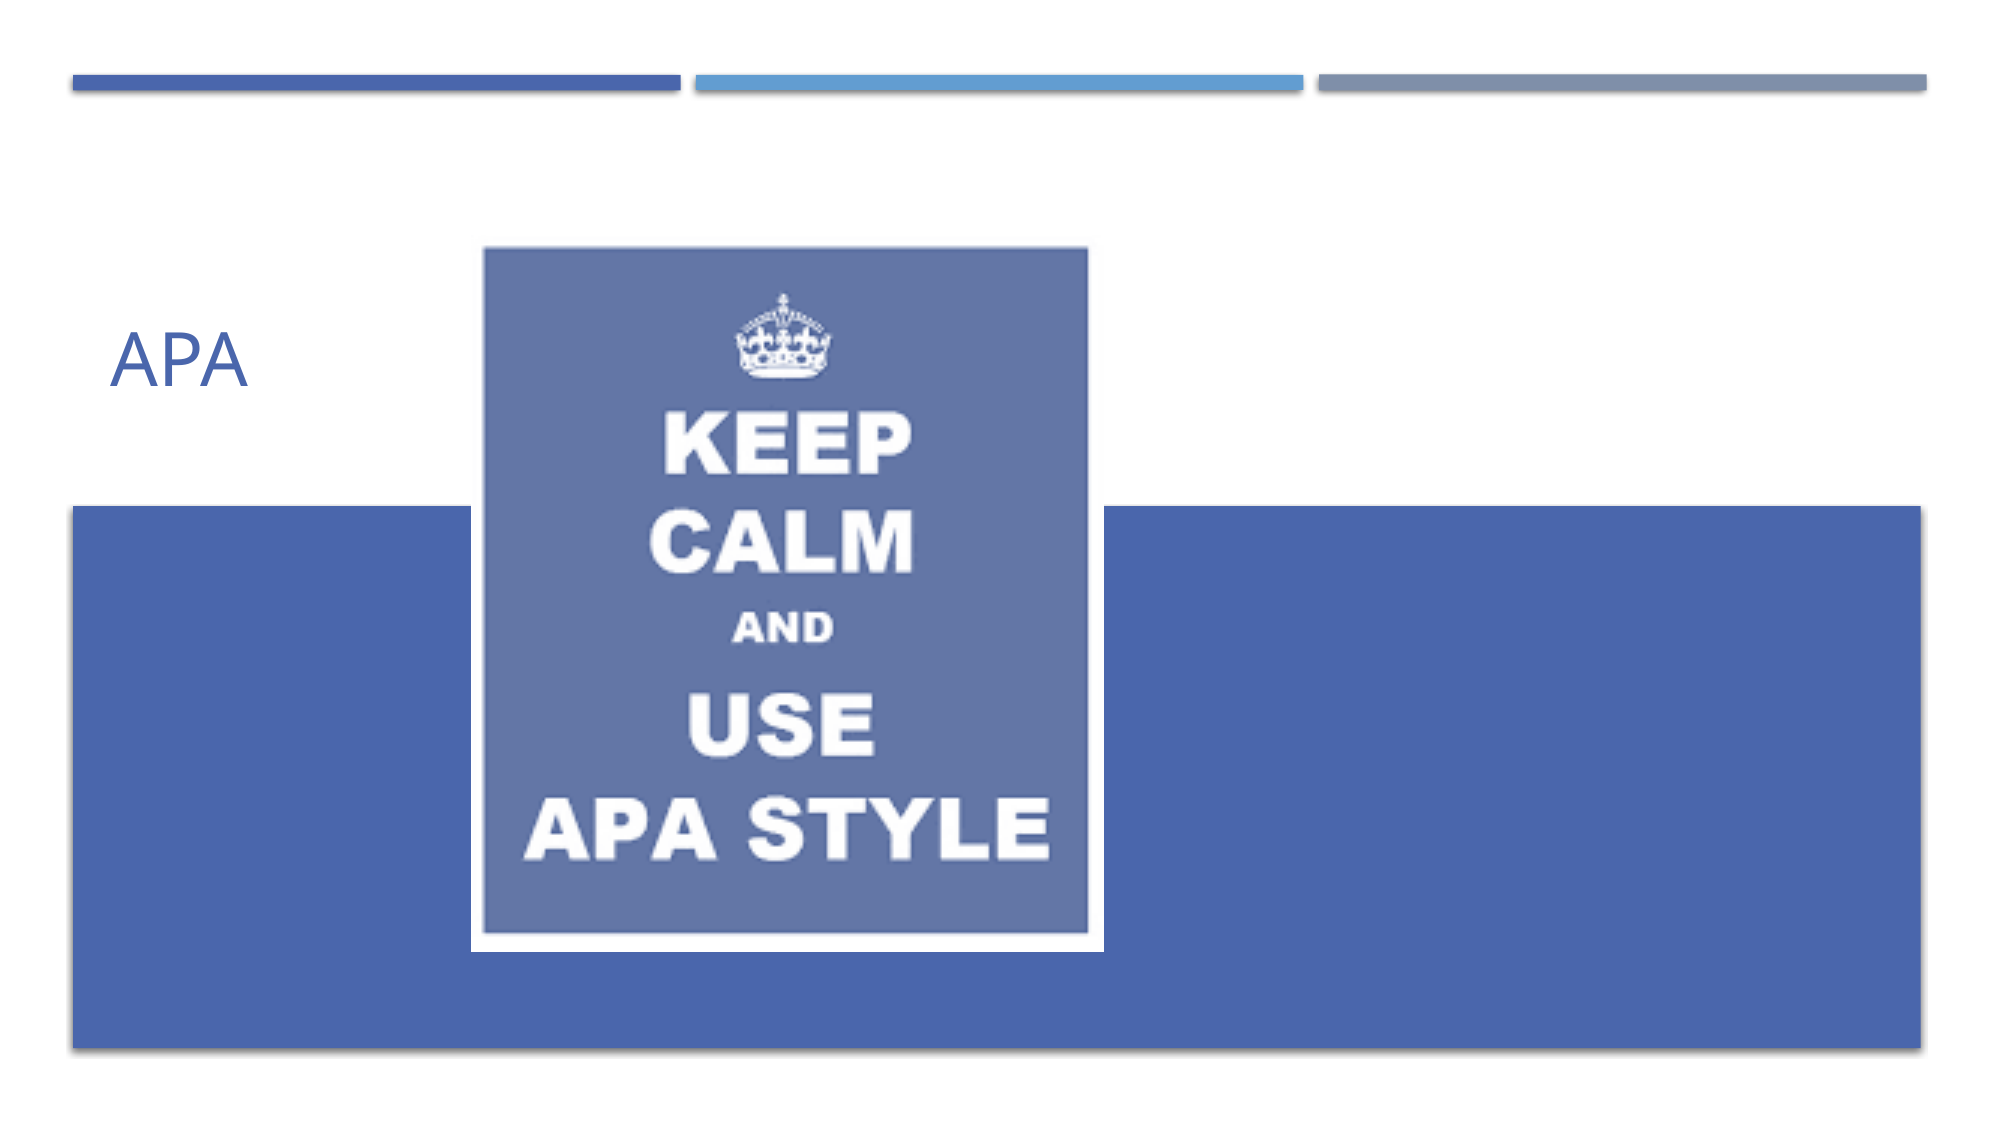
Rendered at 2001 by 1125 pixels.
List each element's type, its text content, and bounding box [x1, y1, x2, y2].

picture [471, 234, 1105, 952]
title APA [95, 167, 1899, 410]
